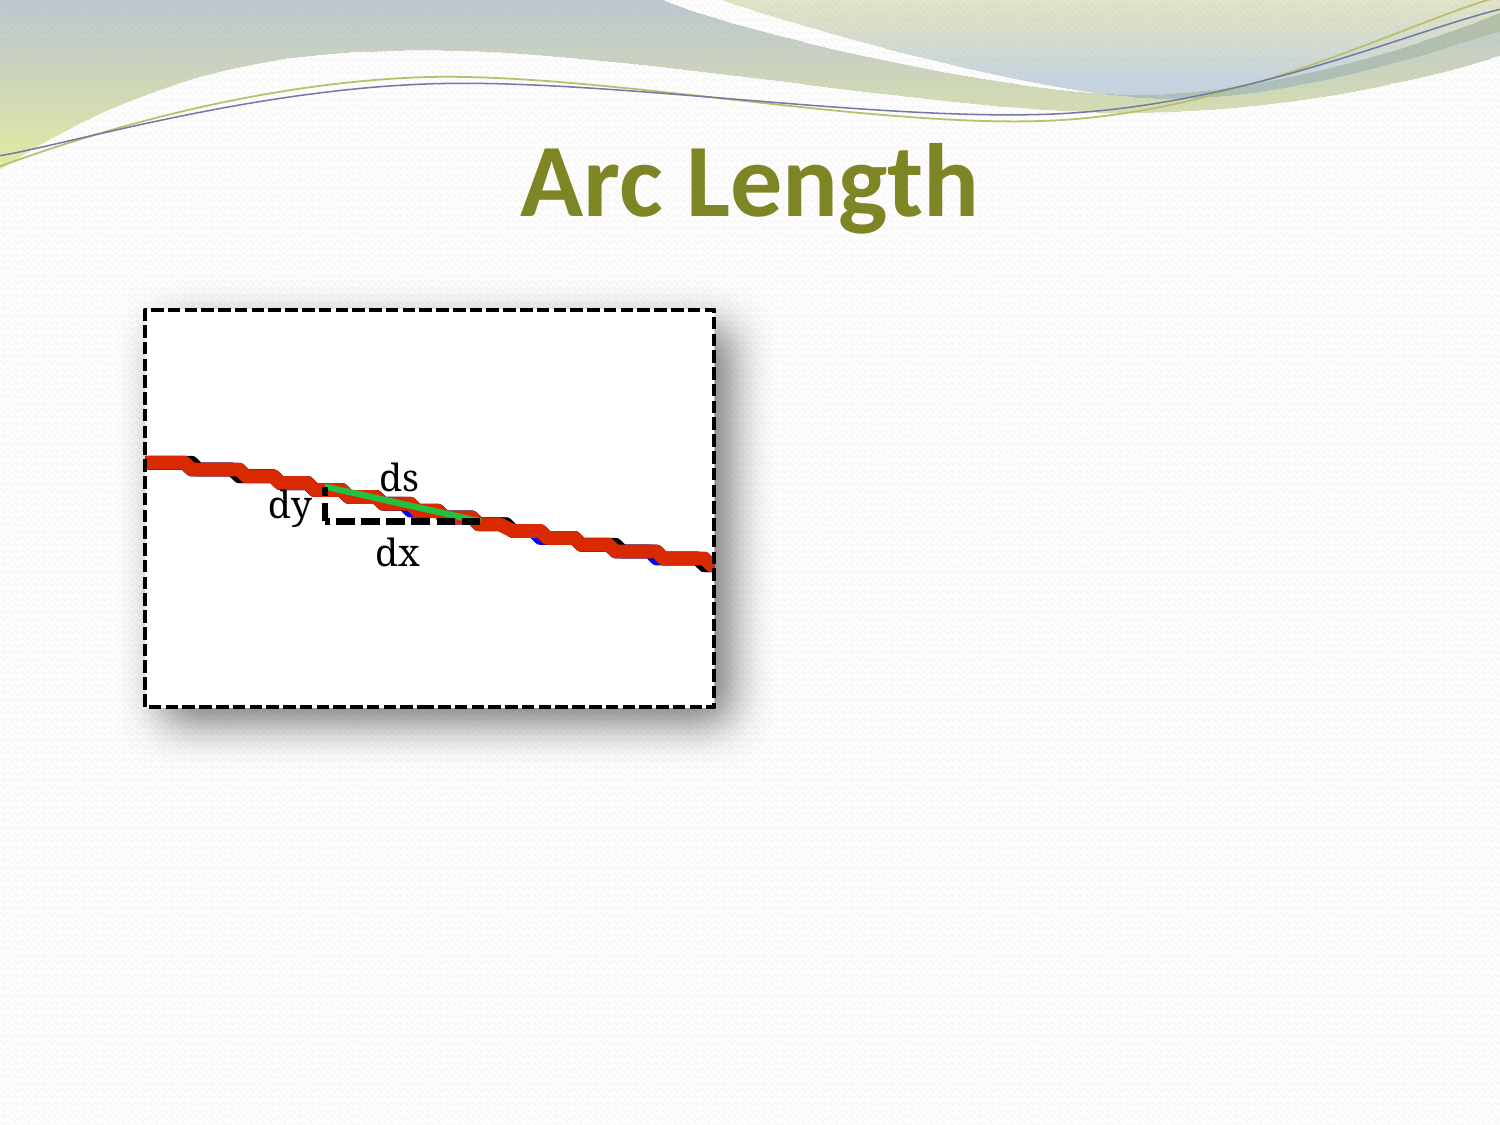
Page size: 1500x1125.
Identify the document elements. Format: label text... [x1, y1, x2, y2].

title Arc Length [75, 50, 1425, 238]
picture [145, 309, 715, 708]
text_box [326, 486, 481, 521]
